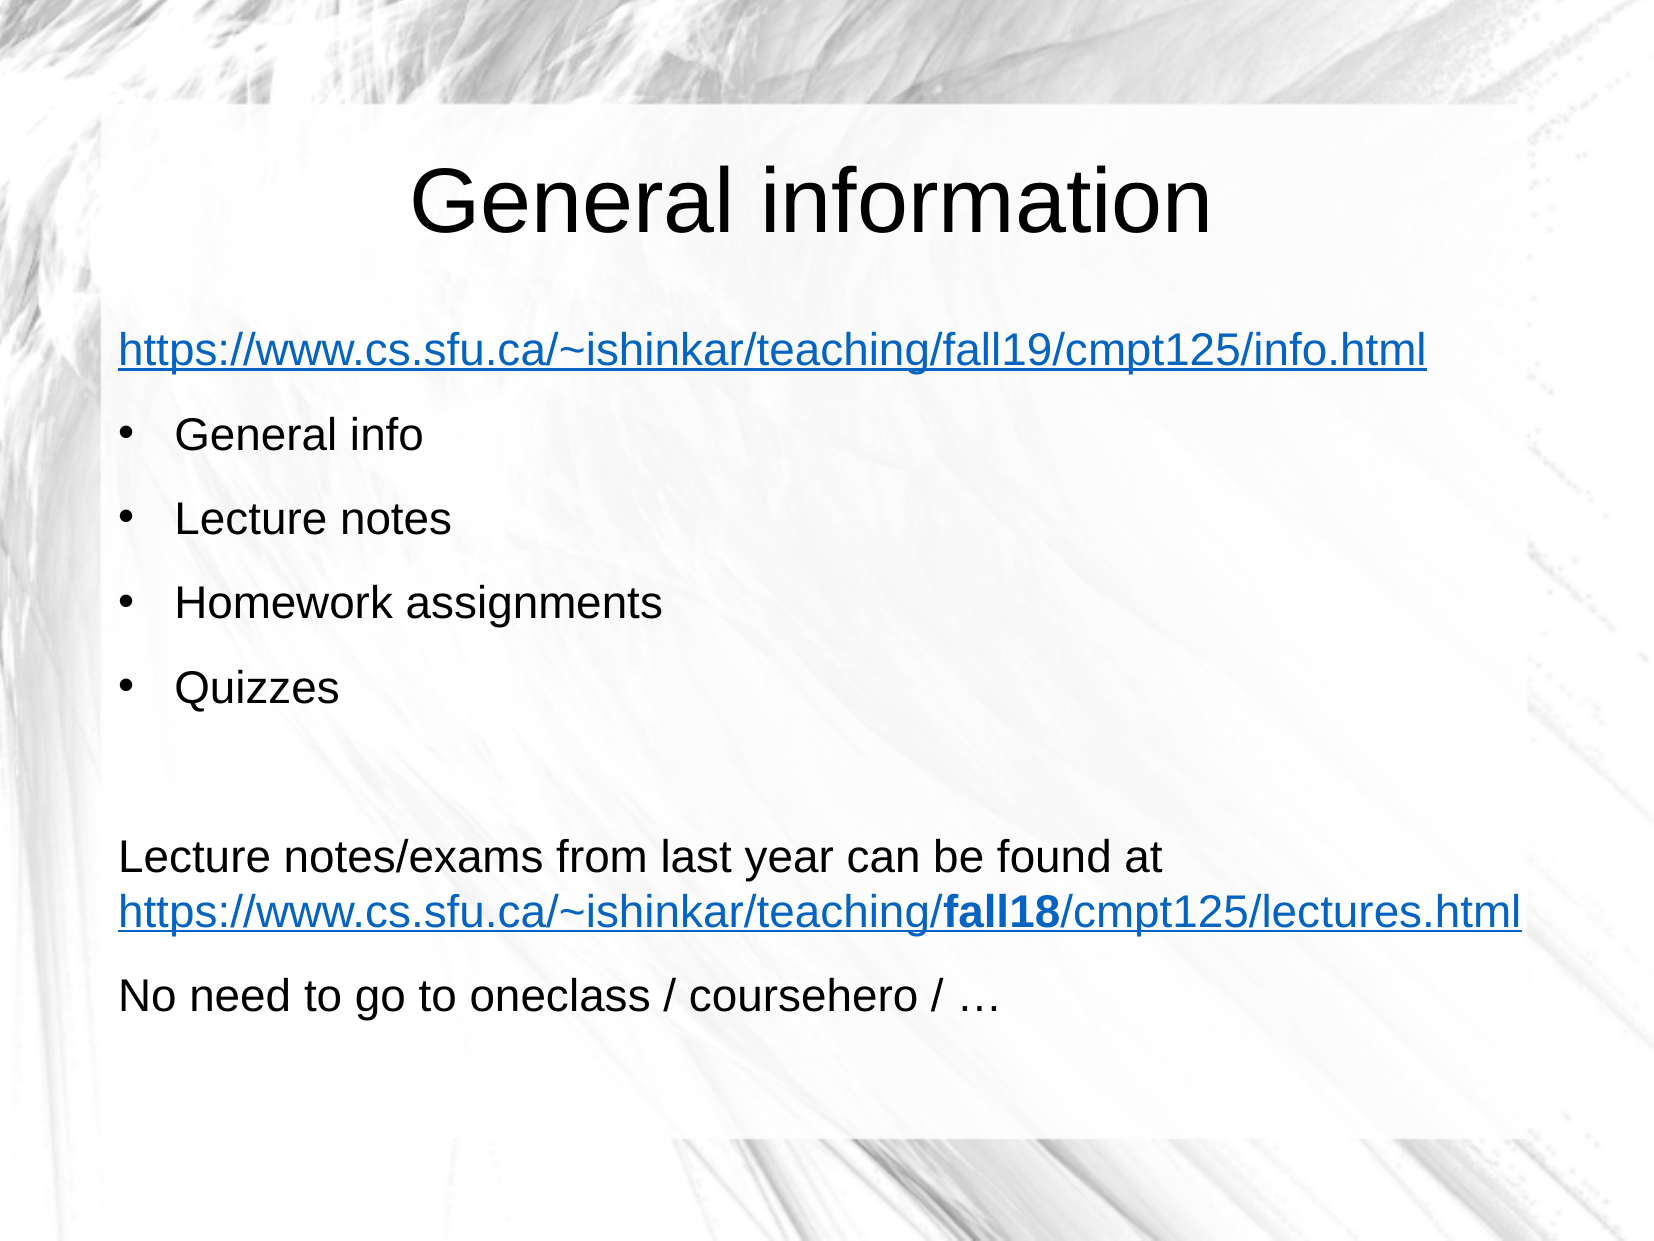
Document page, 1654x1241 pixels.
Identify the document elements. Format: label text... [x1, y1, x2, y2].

title General information [118, 112, 1506, 281]
list https://www.cs.sfu.ca/~ishinkar/teaching/fall19/cmpt125/info.html General info Lecture notes Homework assignments Quizzes Lecture notes/exams from last year can be found at https://www.cs.sfu.ca/~ishinkar/teaching/fall18/cmpt125/lectures.html No need to go to oneclass / coursehero / … [118, 319, 1571, 1149]
picture [0, 0, 1654, 1241]
